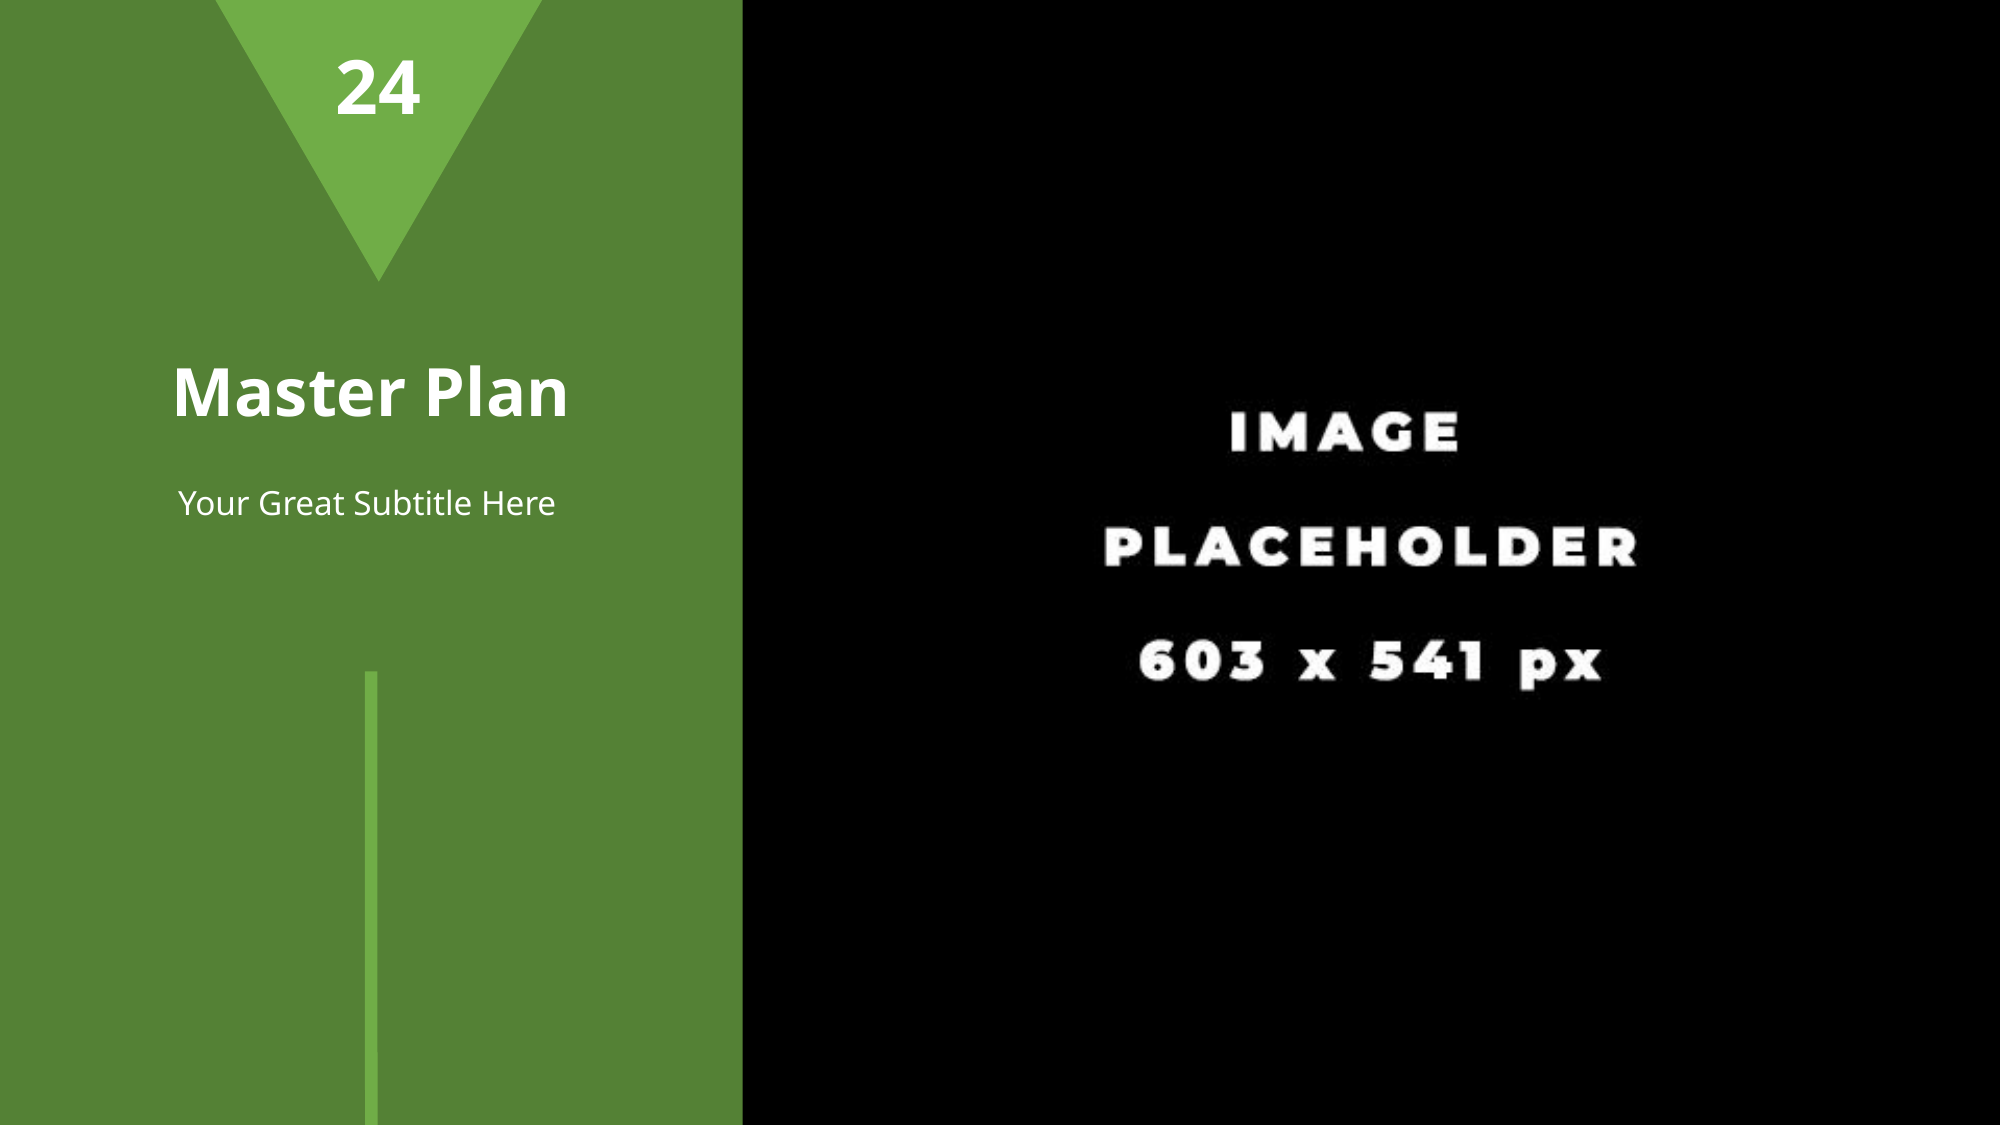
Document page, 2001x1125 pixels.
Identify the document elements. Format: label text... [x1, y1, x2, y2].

picture [742, 0, 2000, 1125]
text_box [215, 0, 543, 282]
text_box 24 [297, 32, 461, 139]
text_box Your Great Subtitle Here [146, 474, 589, 531]
text_box [0, 0, 740, 1125]
text_box Master Plan [146, 342, 596, 439]
